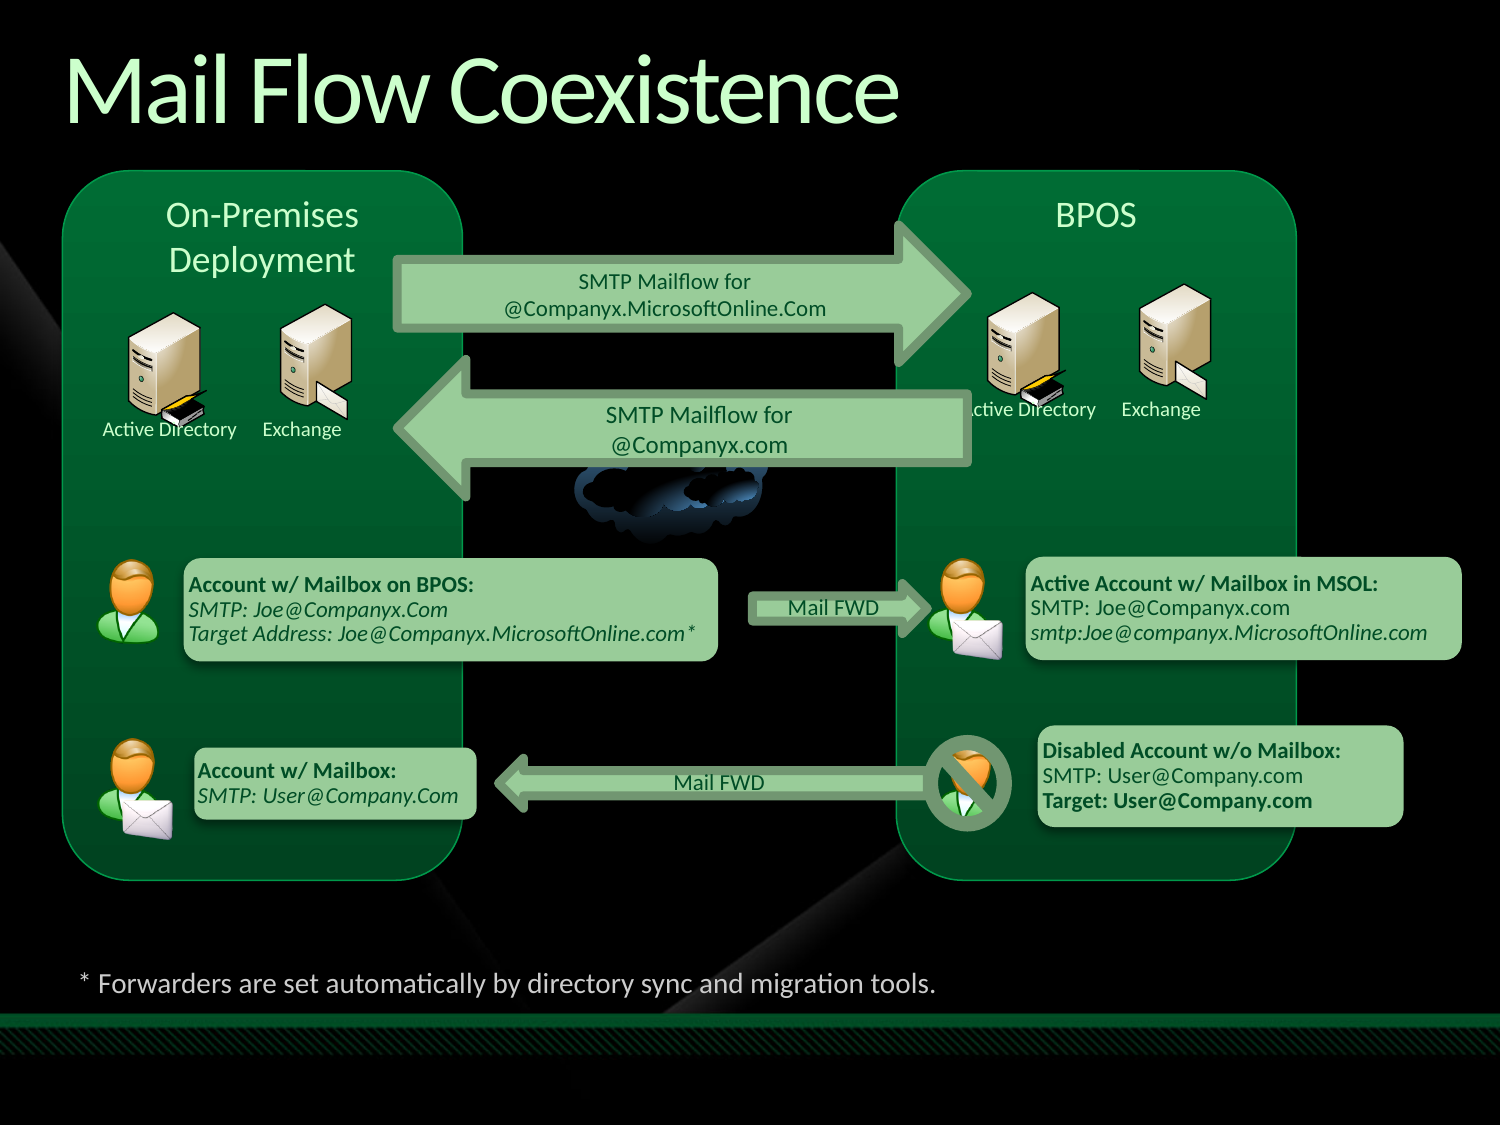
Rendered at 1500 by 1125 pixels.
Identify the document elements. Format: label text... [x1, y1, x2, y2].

text_box BPOS [895, 169, 1298, 766]
title Mail Flow Coexistence [62, 37, 1438, 147]
text_box On-Premises Deployment [61, 169, 464, 882]
text_box * Forwarders are set automatically by directory sync and migration tools. [62, 956, 1265, 1007]
picture [0, 0, 1500, 1125]
text_box Account w/ Mailbox: SMTP: User@Company.Com [194, 747, 477, 820]
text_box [946, 290, 1100, 429]
text_box Account w/ Mailbox on BPOS: SMTP: Joe@Companyx.Com Target Address: Joe@Companyx.MicrosoftOnline.com* [183, 558, 719, 662]
text_box Mail FWD [493, 753, 921, 813]
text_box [1106, 281, 1225, 429]
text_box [96, 738, 173, 841]
text_box Active Account w/ Mailbox in MSOL: SMTP: Joe@Companyx.com smtp:Joe@companyx.MicrosoftOnline.com [1025, 556, 1462, 661]
text_box BPOS [895, 801, 1292, 882]
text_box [927, 725, 1404, 828]
text_box SMTP Mailflow for @Companyx.MicrosoftOnline.Com [392, 220, 971, 367]
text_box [927, 557, 1003, 660]
text_box Mail FWD [747, 579, 921, 638]
text_box SMTP Mailflow for @Companyx.com [392, 354, 972, 502]
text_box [247, 301, 366, 449]
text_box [87, 310, 241, 449]
